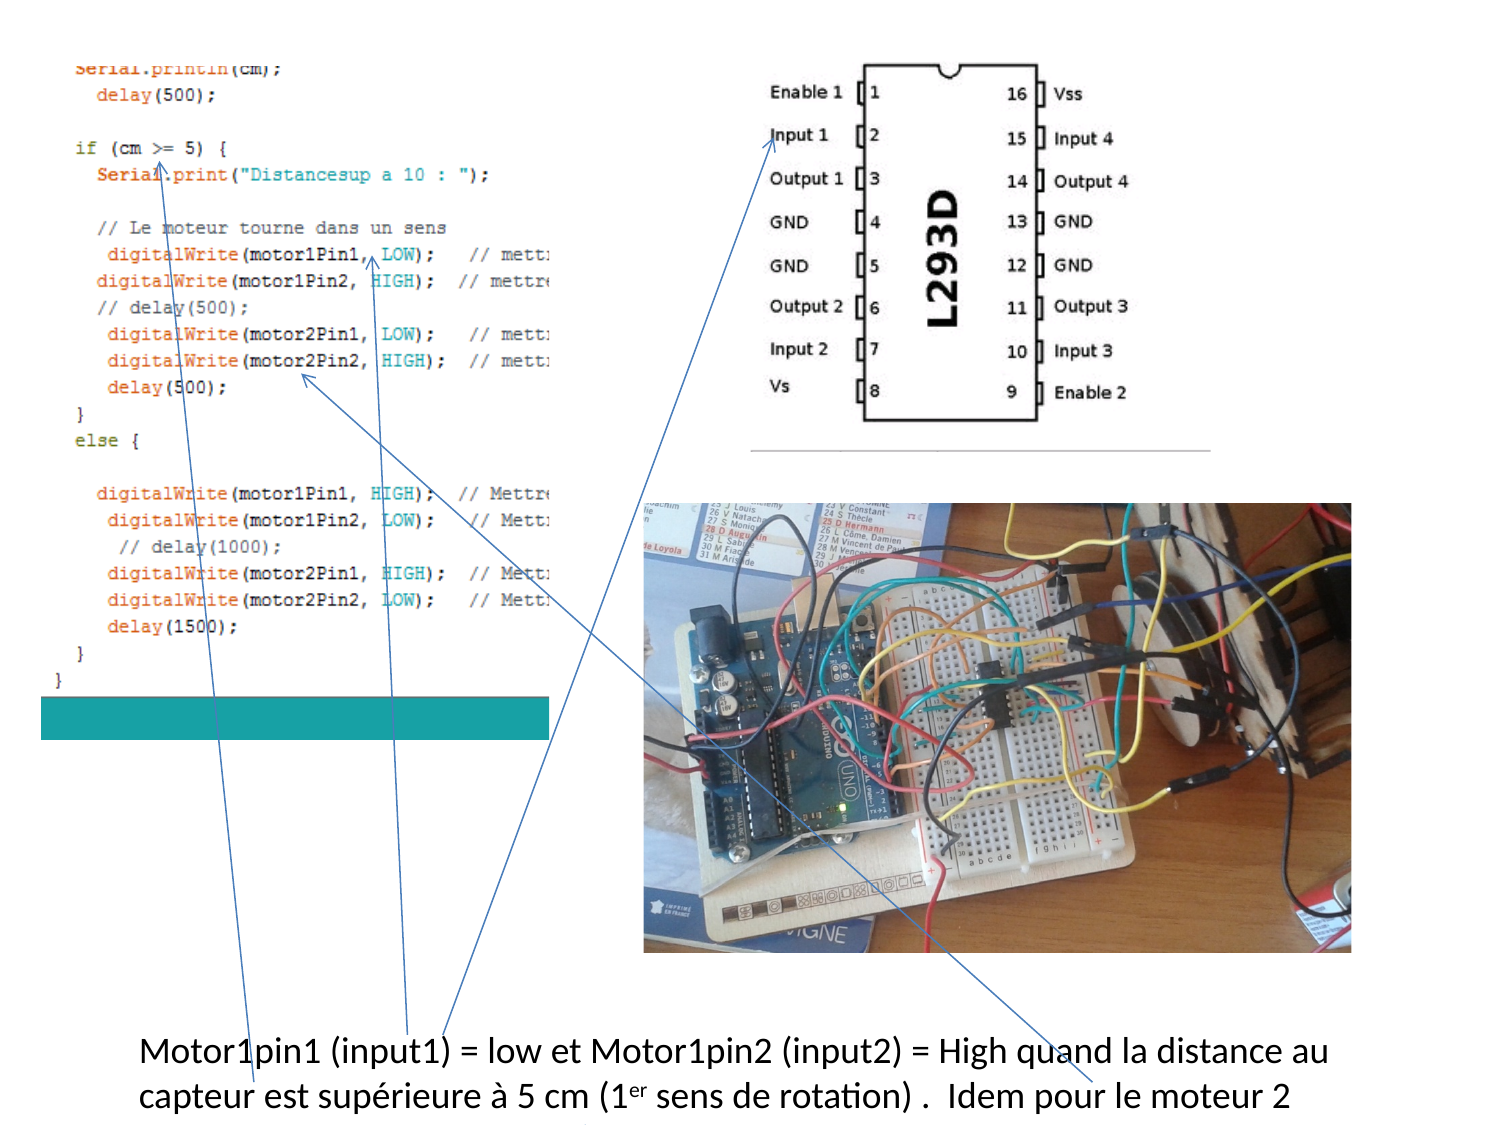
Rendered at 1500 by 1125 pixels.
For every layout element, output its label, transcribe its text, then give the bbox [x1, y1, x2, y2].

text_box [371, 255, 408, 371]
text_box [300, 373, 1093, 1083]
text_box Motor1pin1 (input1) = low et Motor1pin2 (input2) = High quand la distance au capteur est supérieure à 5 cm (1er sens de rotation) . Idem pour le moteur 2 [123, 1018, 1376, 1125]
picture [1093, 503, 1352, 953]
picture [737, 54, 1211, 452]
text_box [442, 136, 774, 371]
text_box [159, 160, 255, 1083]
picture [29, 66, 550, 740]
